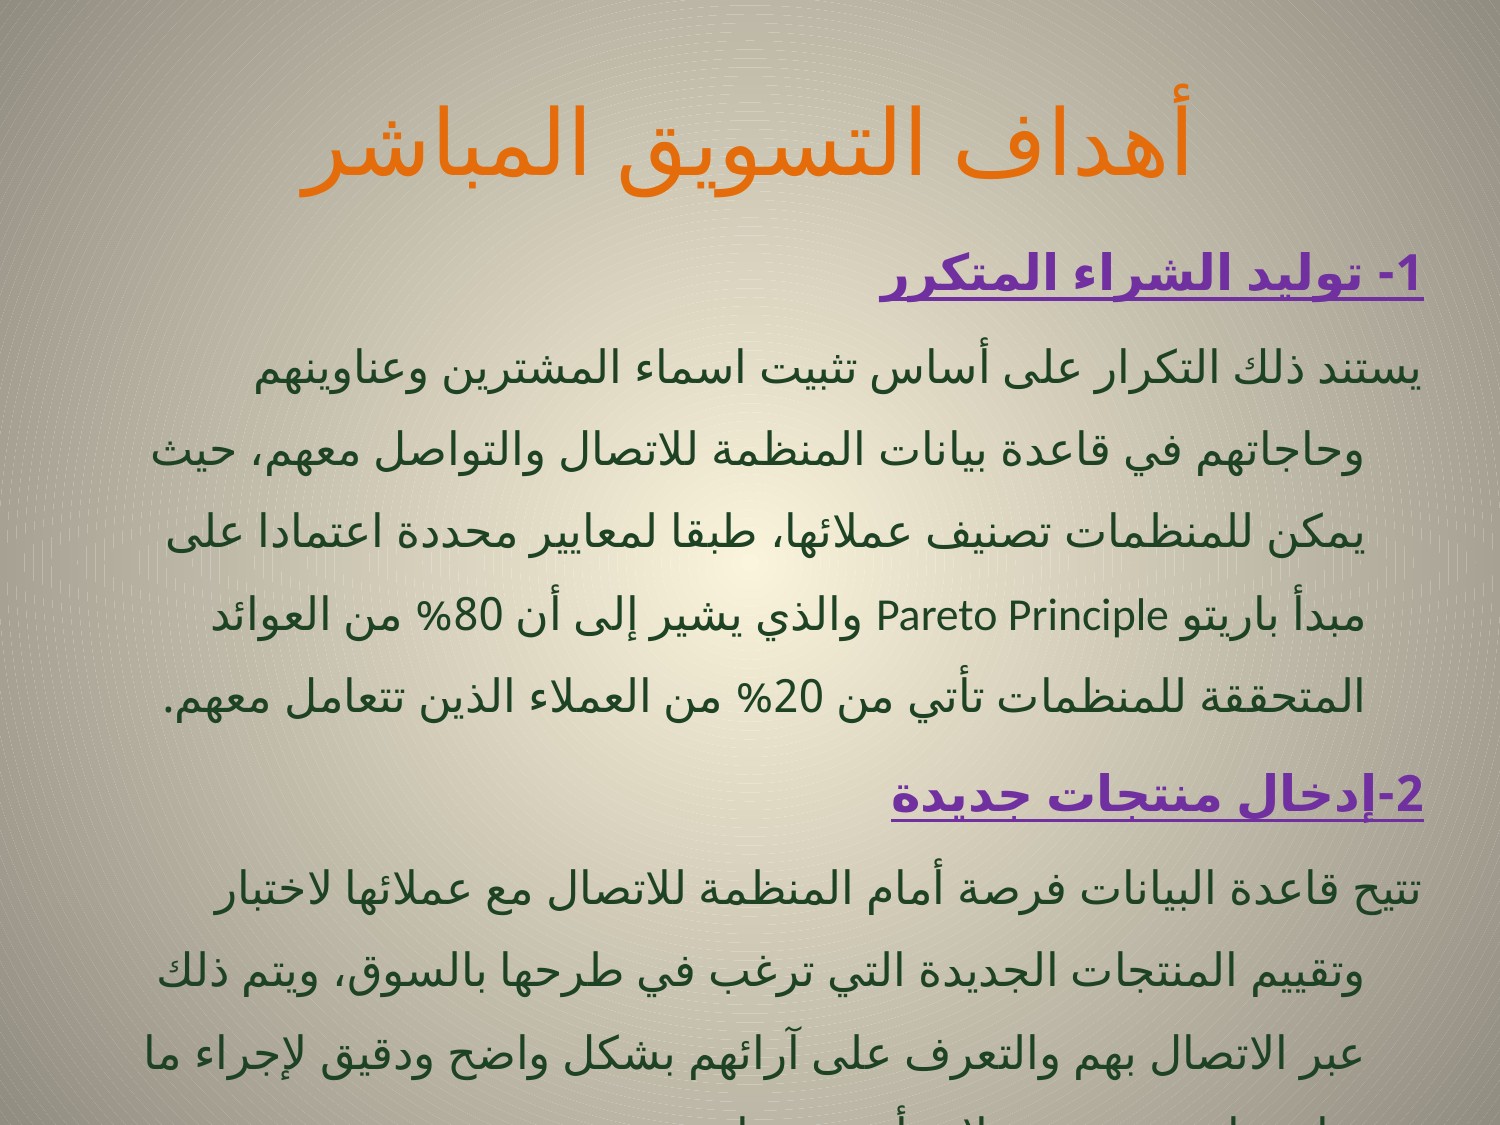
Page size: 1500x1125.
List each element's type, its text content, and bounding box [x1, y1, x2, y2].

list 1- توليد الشراء المتكرر يستند ذلك التكرار على أساس تثبيت اسماء المشترين وعناوينهم وحاجاتهم في قاعدة بيانات المنظمة للاتصال والتواصل معهم، حيث يمكن للمنظمات تصنيف عملائها، طبقا لمعايير محددة اعتمادا على مبدأ باريتو Pareto Principle والذي يشير إلى أن 80% من العوائد المتحققة للمنظمات تأتي من 20% من العملاء الذين تتعامل معهم. 2-إدخال منتجات جديدة تتيح قاعدة البيانات فرصة أمام المنظمة للاتصال مع عملائها لاختبار وتقييم المنتجات الجديدة التي ترغب في طرحها بالسوق، ويتم ذلك عبر الاتصال بهم والتعرف على آرائهم بشكل واضح ودقيق لإجراء ما تراه مناسب من تعديلات أو تحسينات. [88, 203, 1439, 1071]
title أهداف التسويق المباشر [75, 45, 1425, 233]
